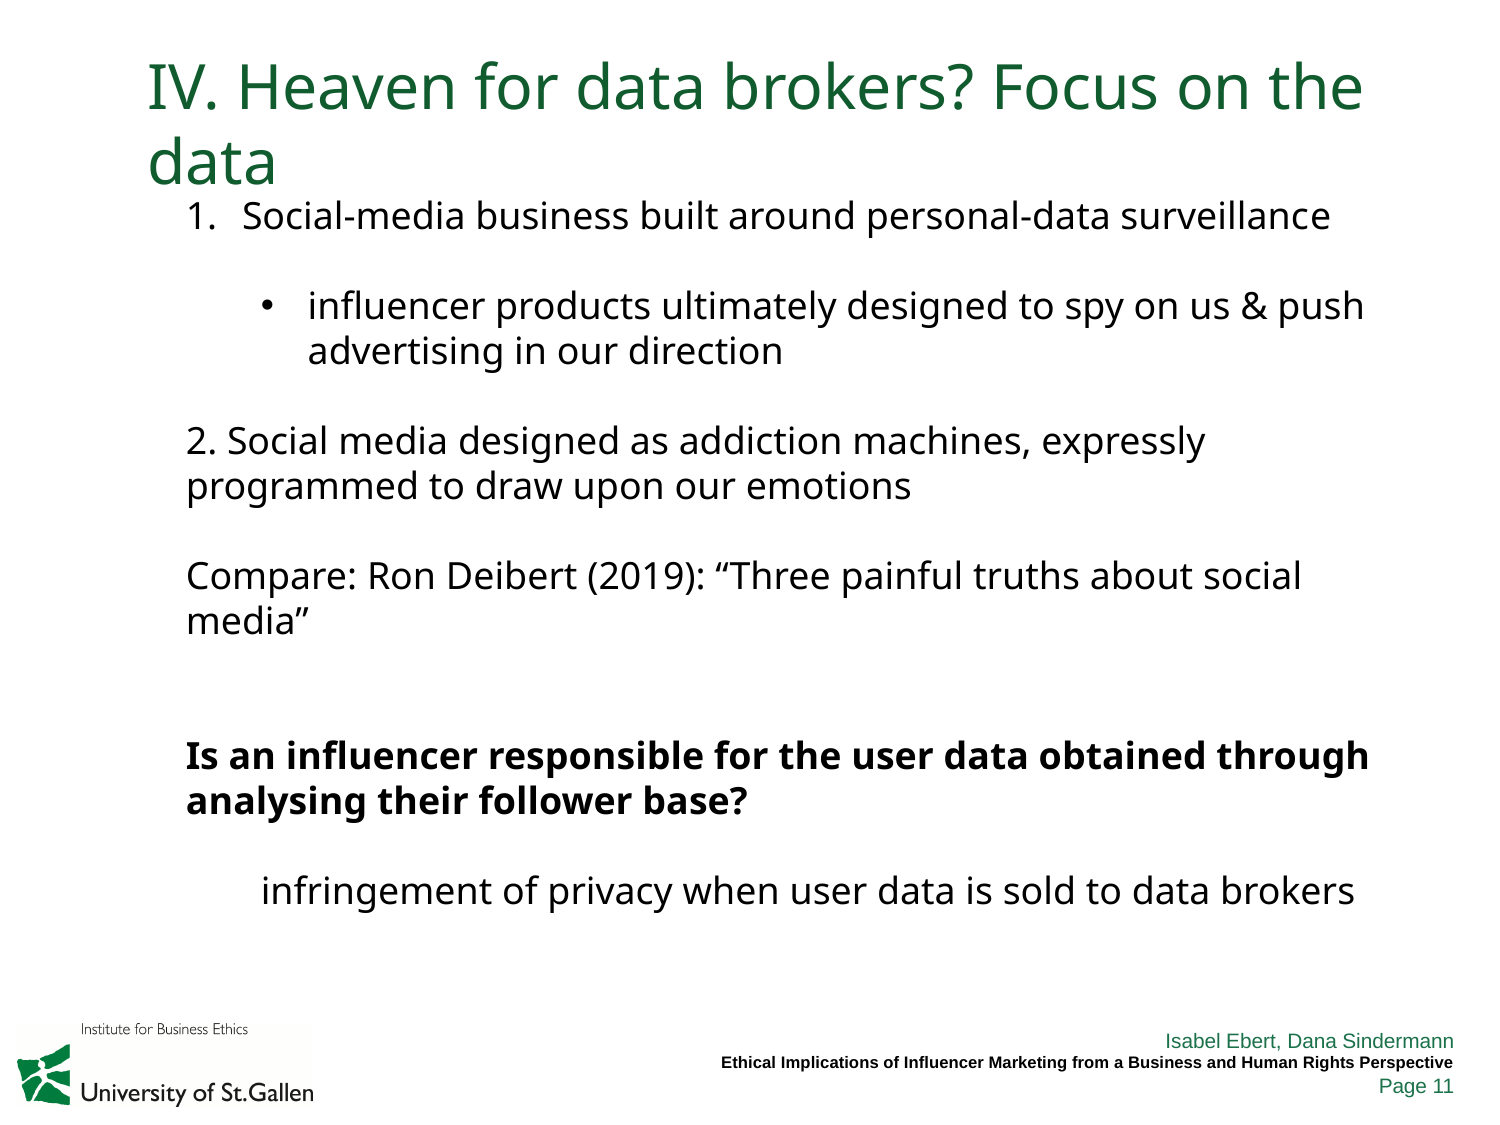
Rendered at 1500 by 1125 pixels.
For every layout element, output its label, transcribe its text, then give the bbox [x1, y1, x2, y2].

title IV. Heaven for data brokers? Focus on the data [147, 47, 1477, 149]
picture [17, 1023, 313, 1107]
text_box Social-media business built around personal-data surveillance influencer products ultimately designed to spy on us & push advertising in our direction 2. Social media designed as addiction machines, expressly programmed to draw upon our emotions Compare: Ron Deibert (2019): “Three painful truths about social media” Is an influencer responsible for the user data obtained through analysing their follower base? infringement of privacy when user data is sold to data brokers [171, 184, 1400, 1010]
